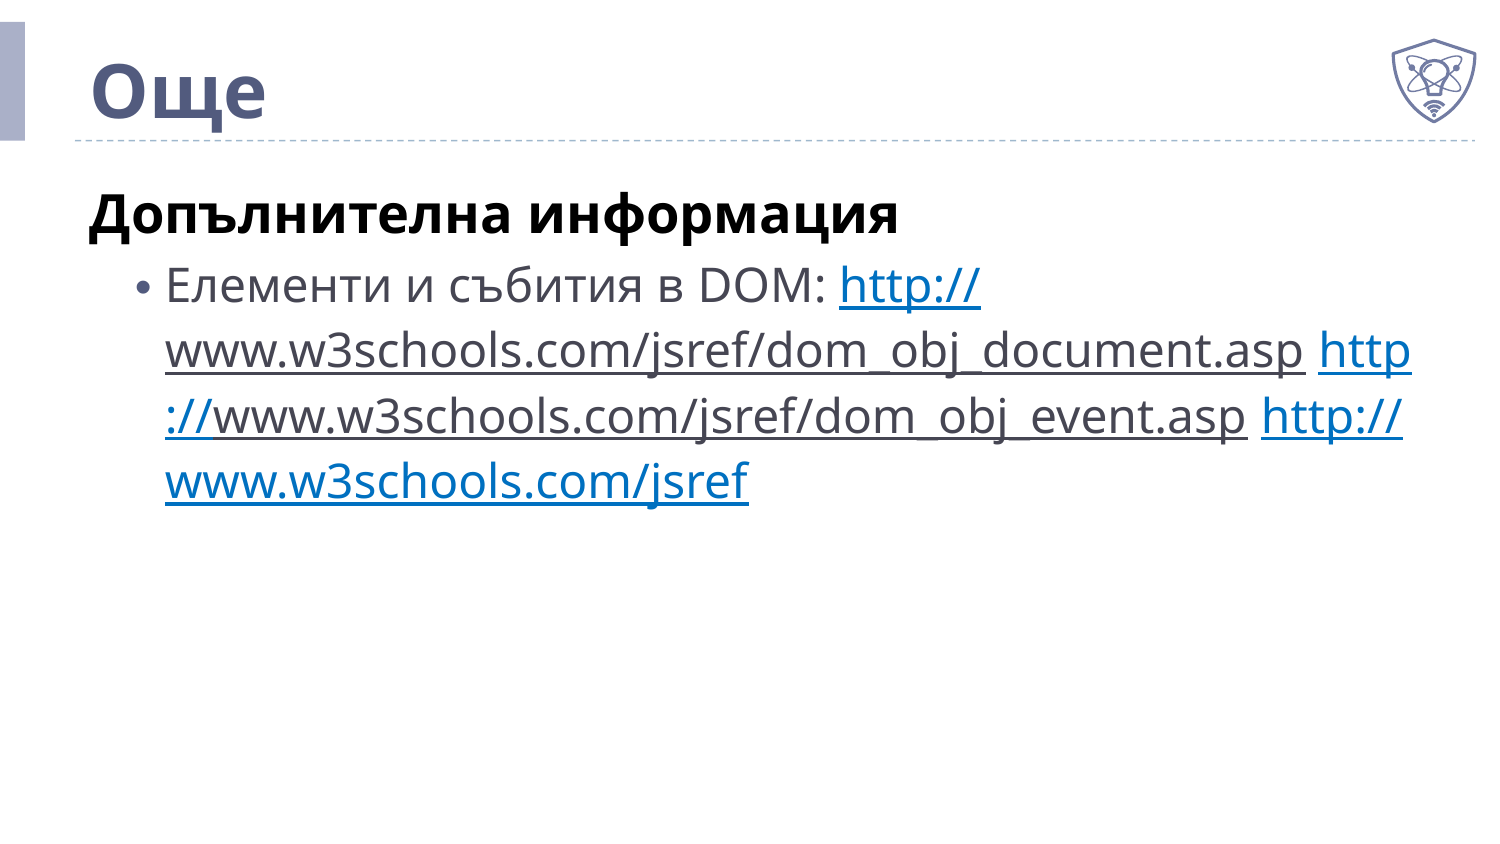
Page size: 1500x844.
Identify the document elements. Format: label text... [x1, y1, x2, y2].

title Още [75, 18, 1475, 141]
list Допълнителна информация Елементи и събития в DOM: http://www.w3schools.com/jsref/dom_obj_document.asp http://www.w3schools.com/jsref/dom_obj_event.asp http://www.w3schools.com/jsref [75, 171, 1475, 835]
